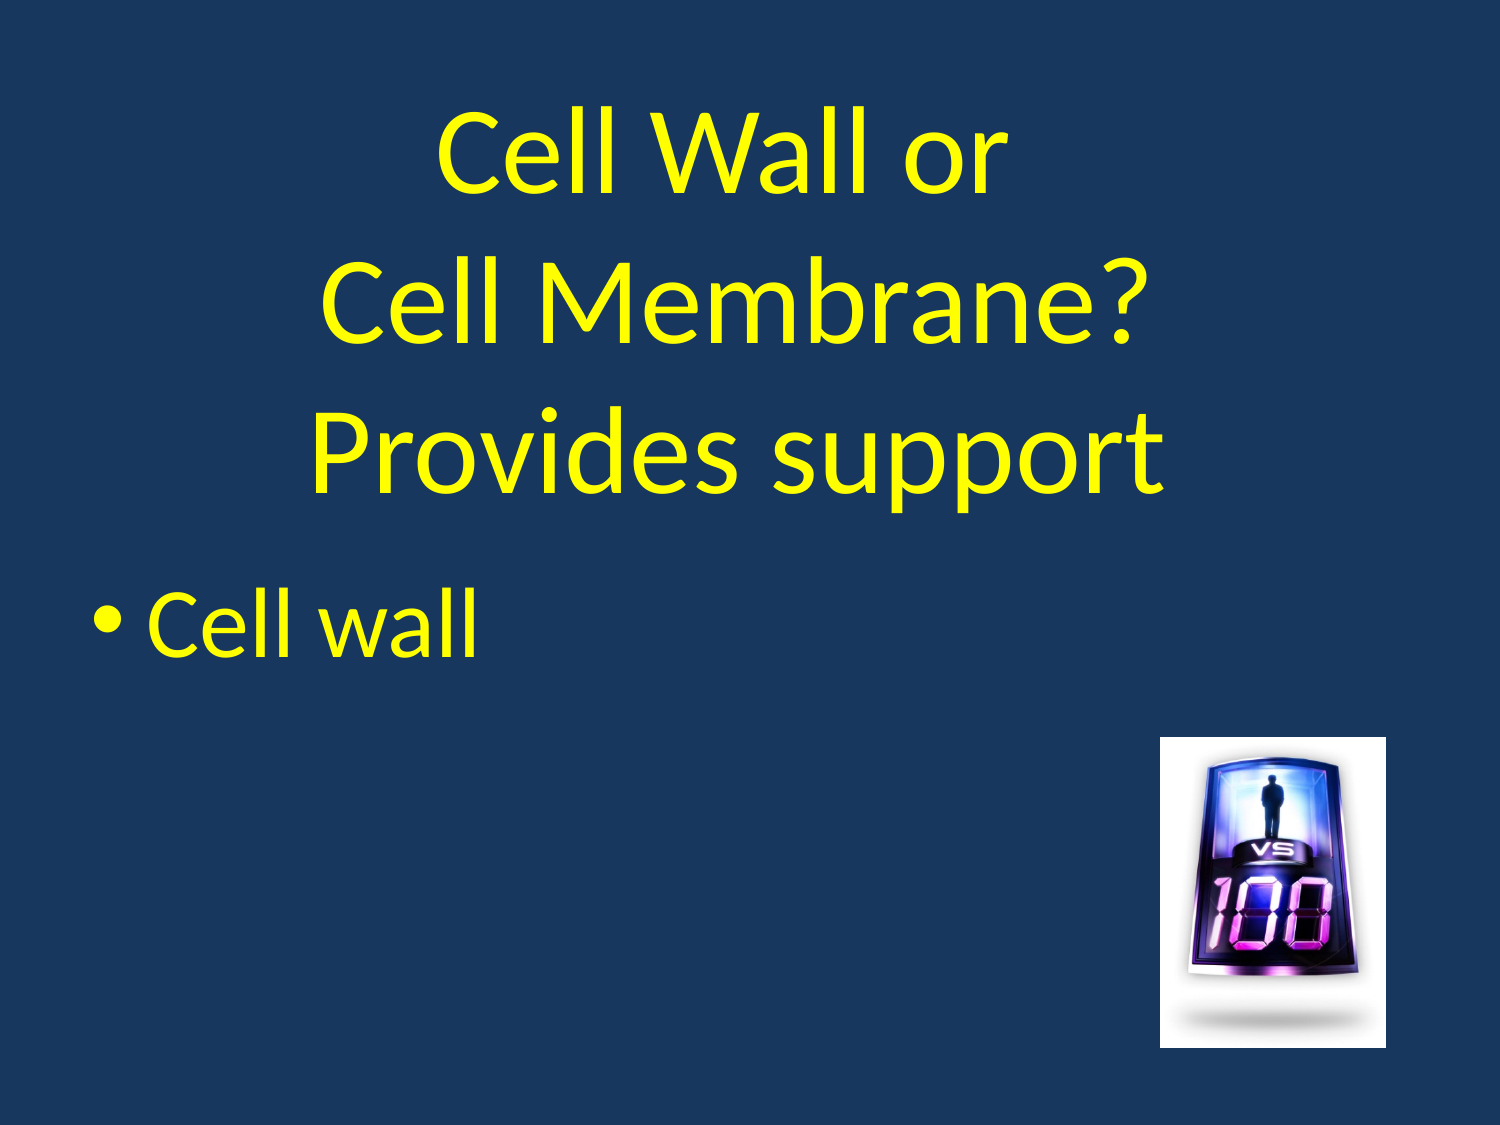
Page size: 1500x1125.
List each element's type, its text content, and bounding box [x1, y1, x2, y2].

list Cell wall [75, 549, 1425, 725]
picture [1160, 737, 1386, 1049]
title Cell Wall or Cell Membrane? Provides support [62, 200, 1413, 388]
